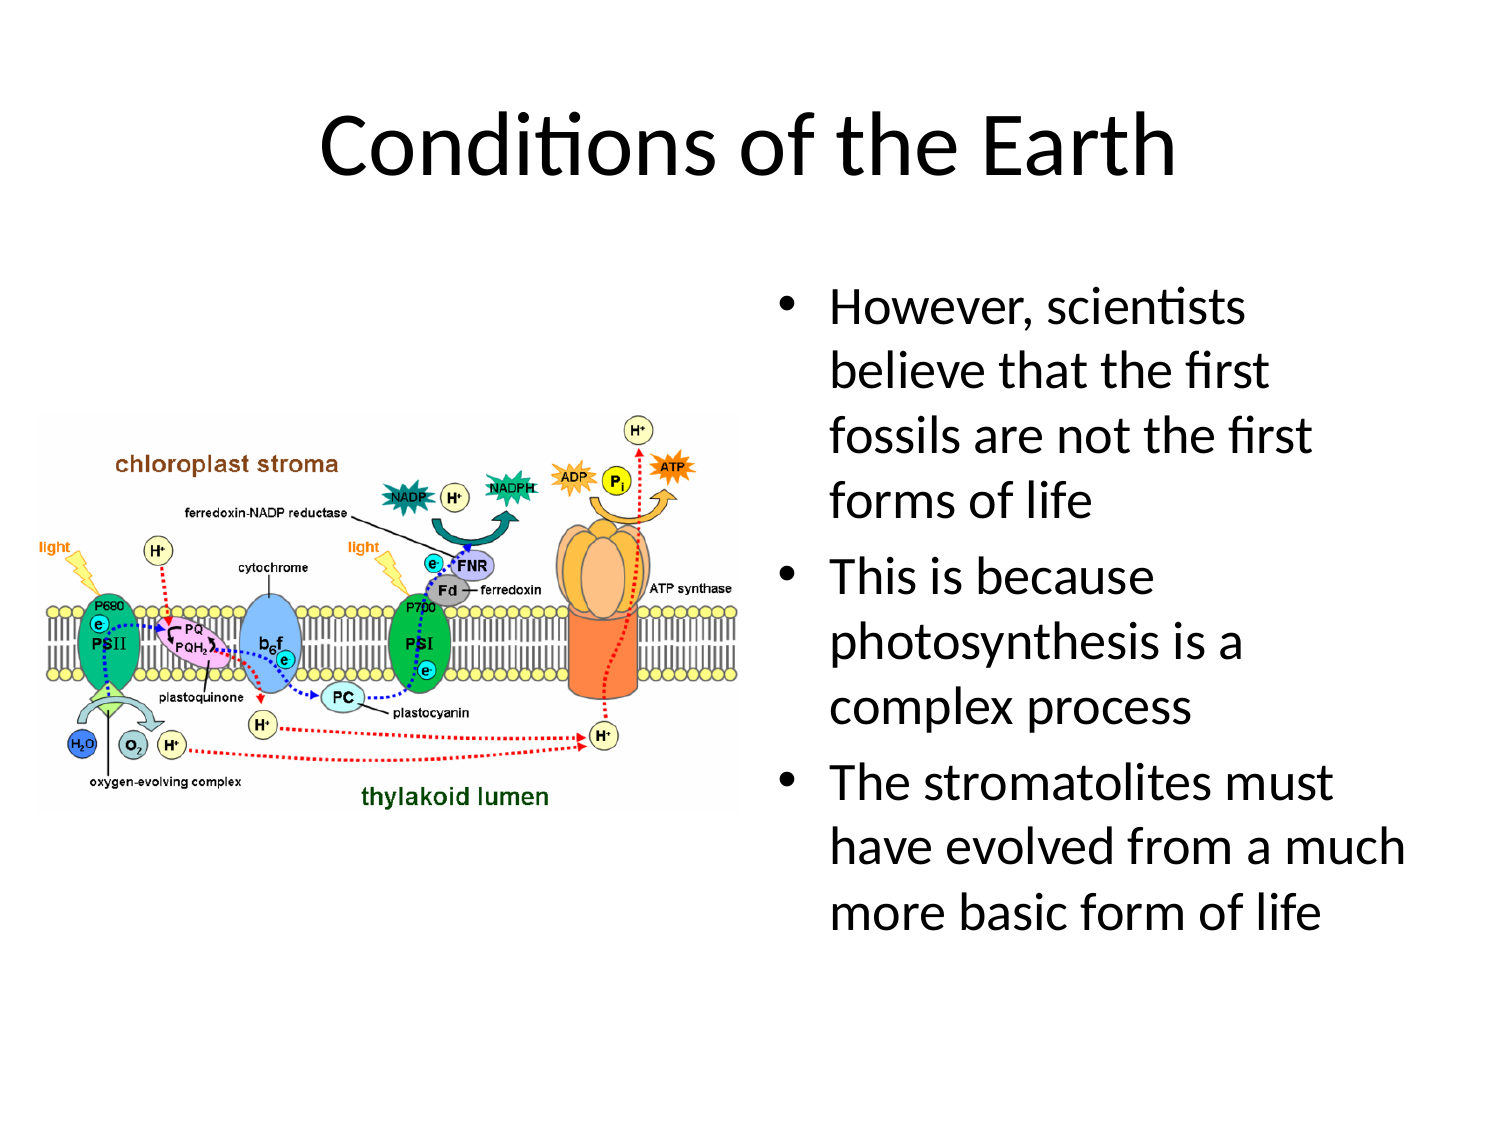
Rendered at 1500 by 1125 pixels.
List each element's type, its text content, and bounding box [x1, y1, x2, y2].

title Conditions of the Earth [75, 45, 1425, 233]
list However, scientists believe that the first fossils are not the first forms of life This is because photosynthesis is a complex process The stromatolites must have evolved from a much more basic form of life [762, 262, 1425, 1005]
picture [37, 412, 740, 813]
